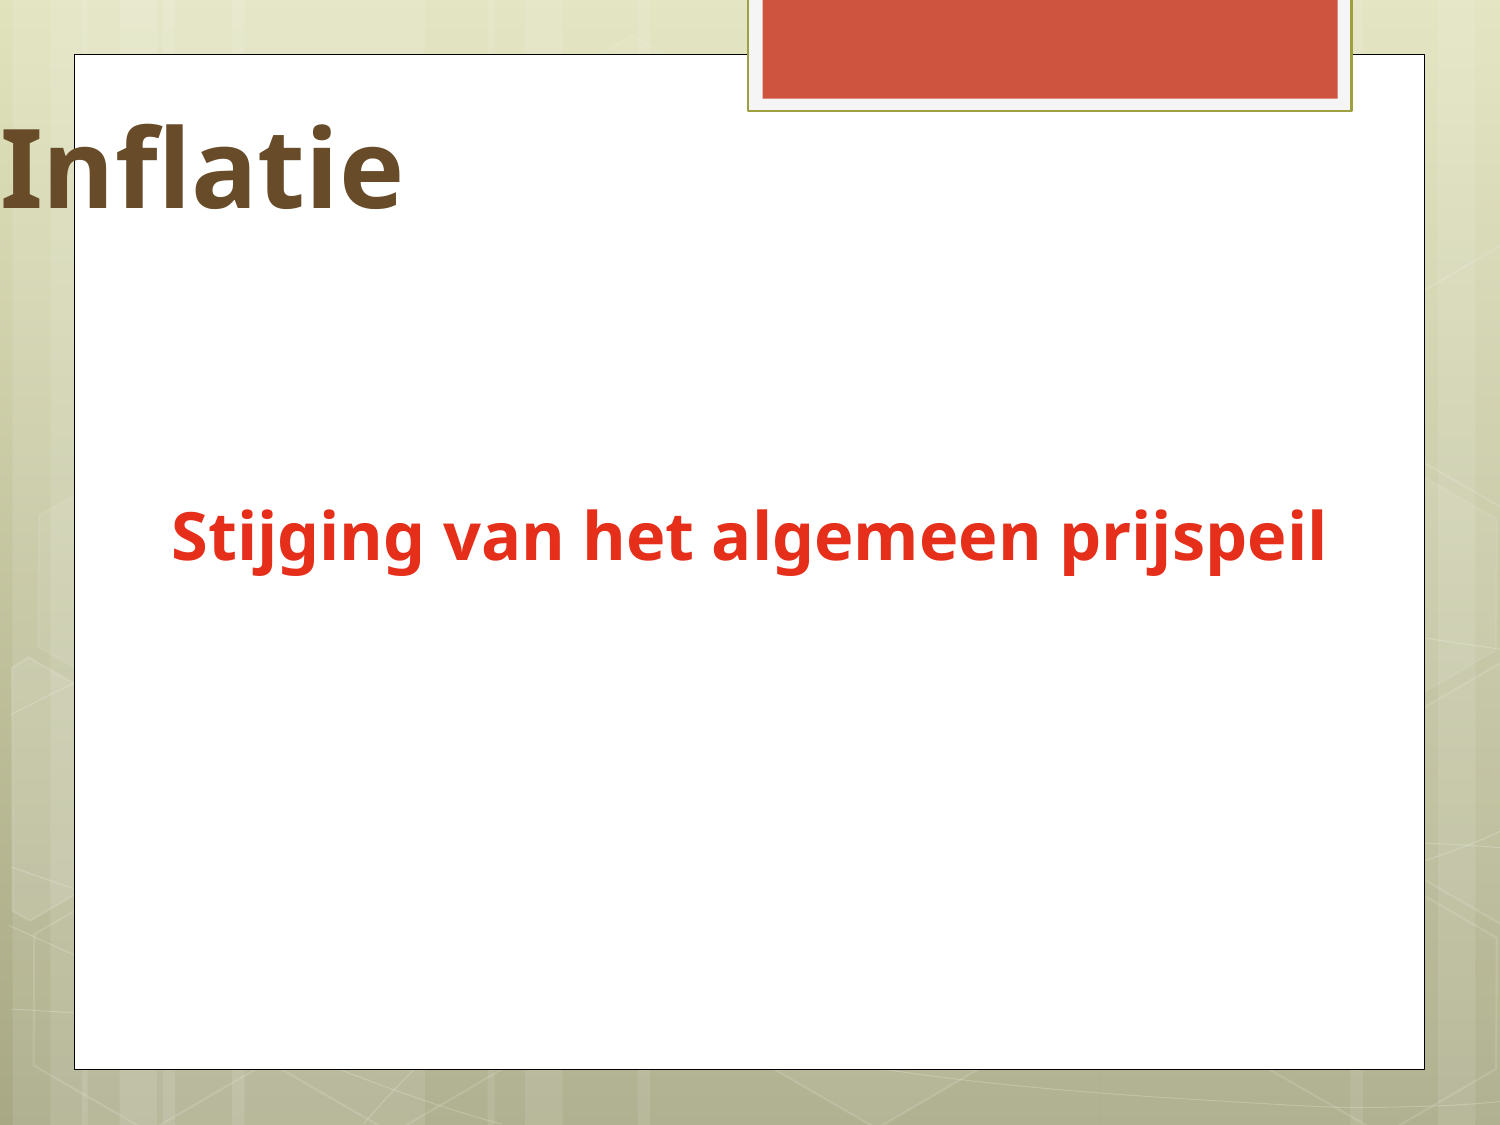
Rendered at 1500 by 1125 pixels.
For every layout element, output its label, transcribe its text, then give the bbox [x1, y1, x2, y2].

text_box Stijging van het algemeen prijspeil [156, 486, 1344, 582]
title Inflatie [0, 97, 913, 233]
